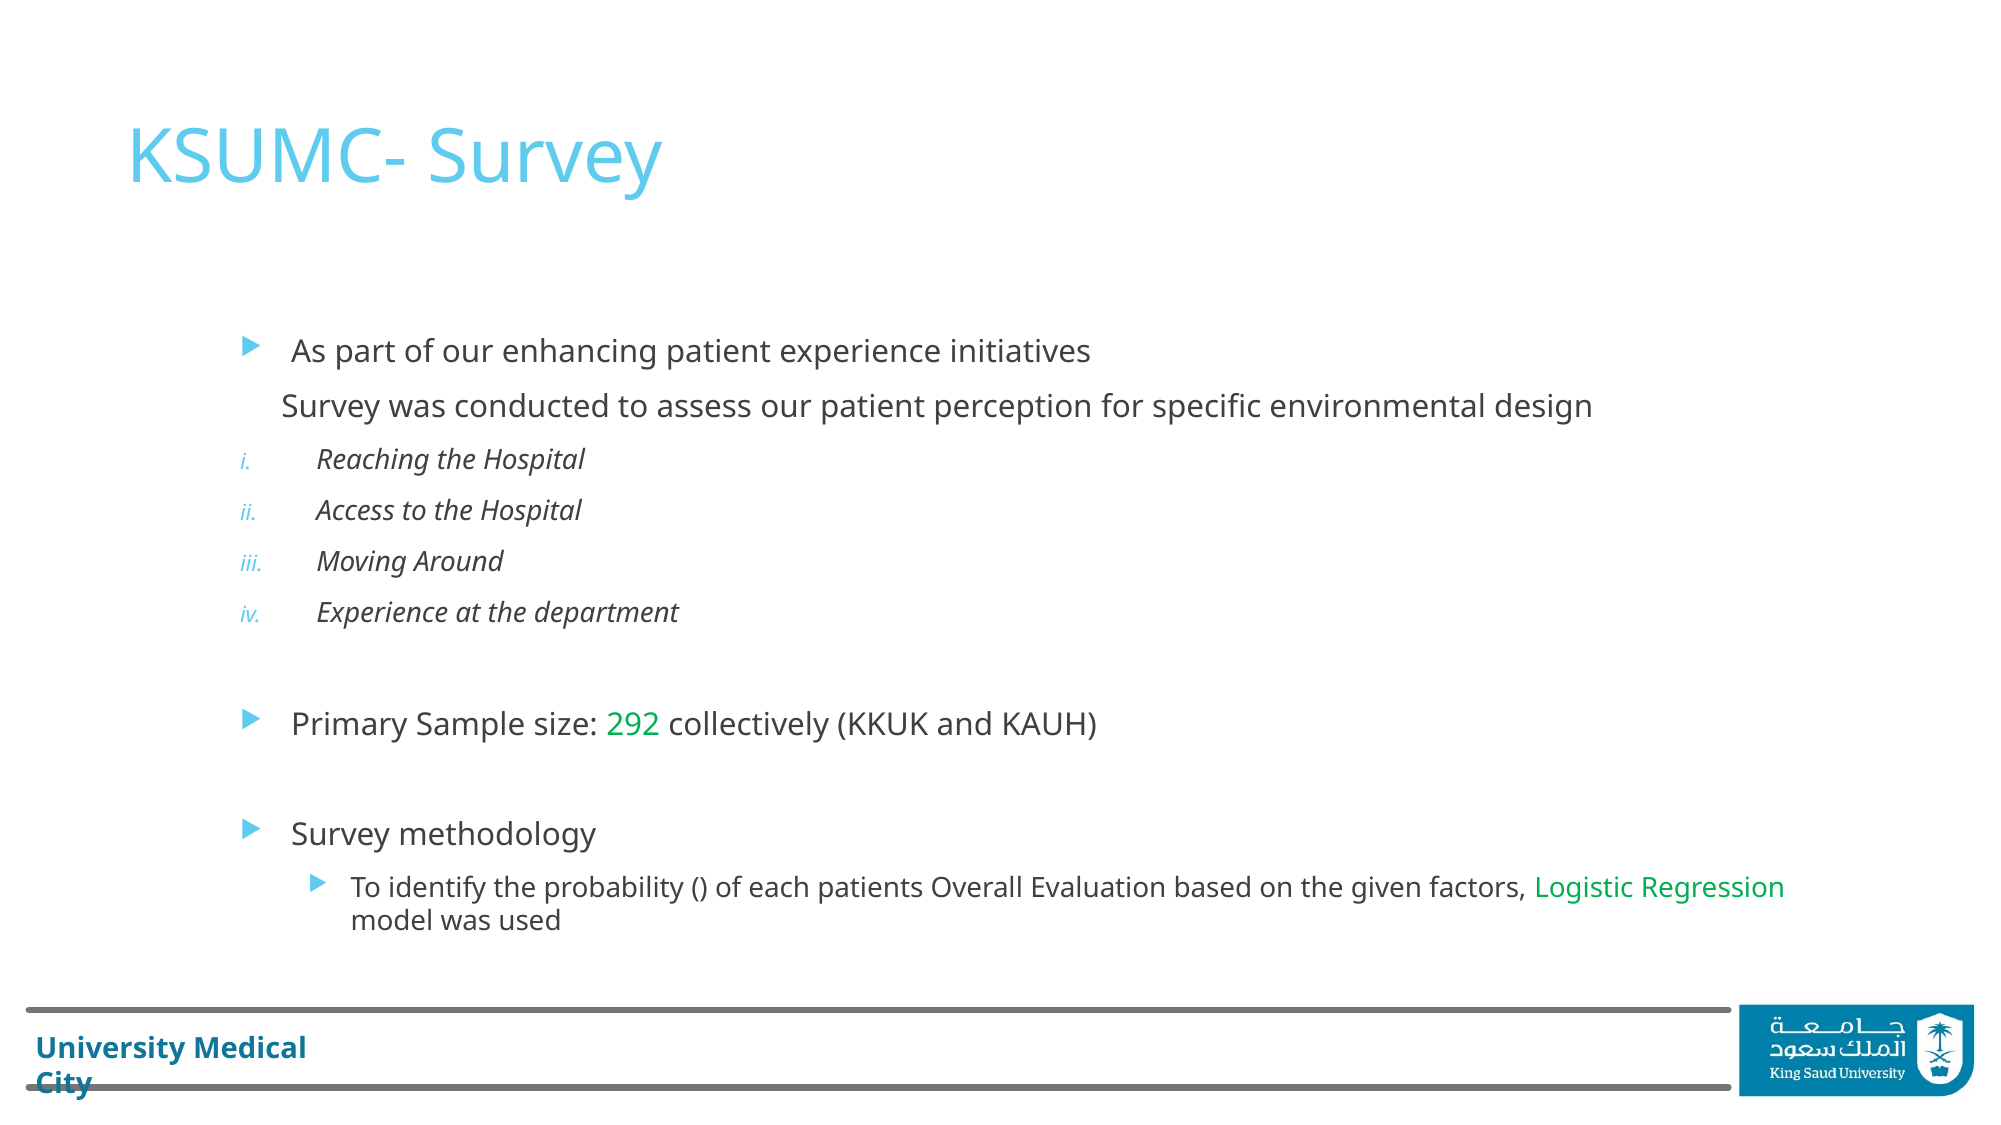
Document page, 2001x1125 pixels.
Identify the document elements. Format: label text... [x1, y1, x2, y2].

title KSUMC- Survey [111, 99, 1522, 317]
picture [1737, 1002, 1976, 1099]
